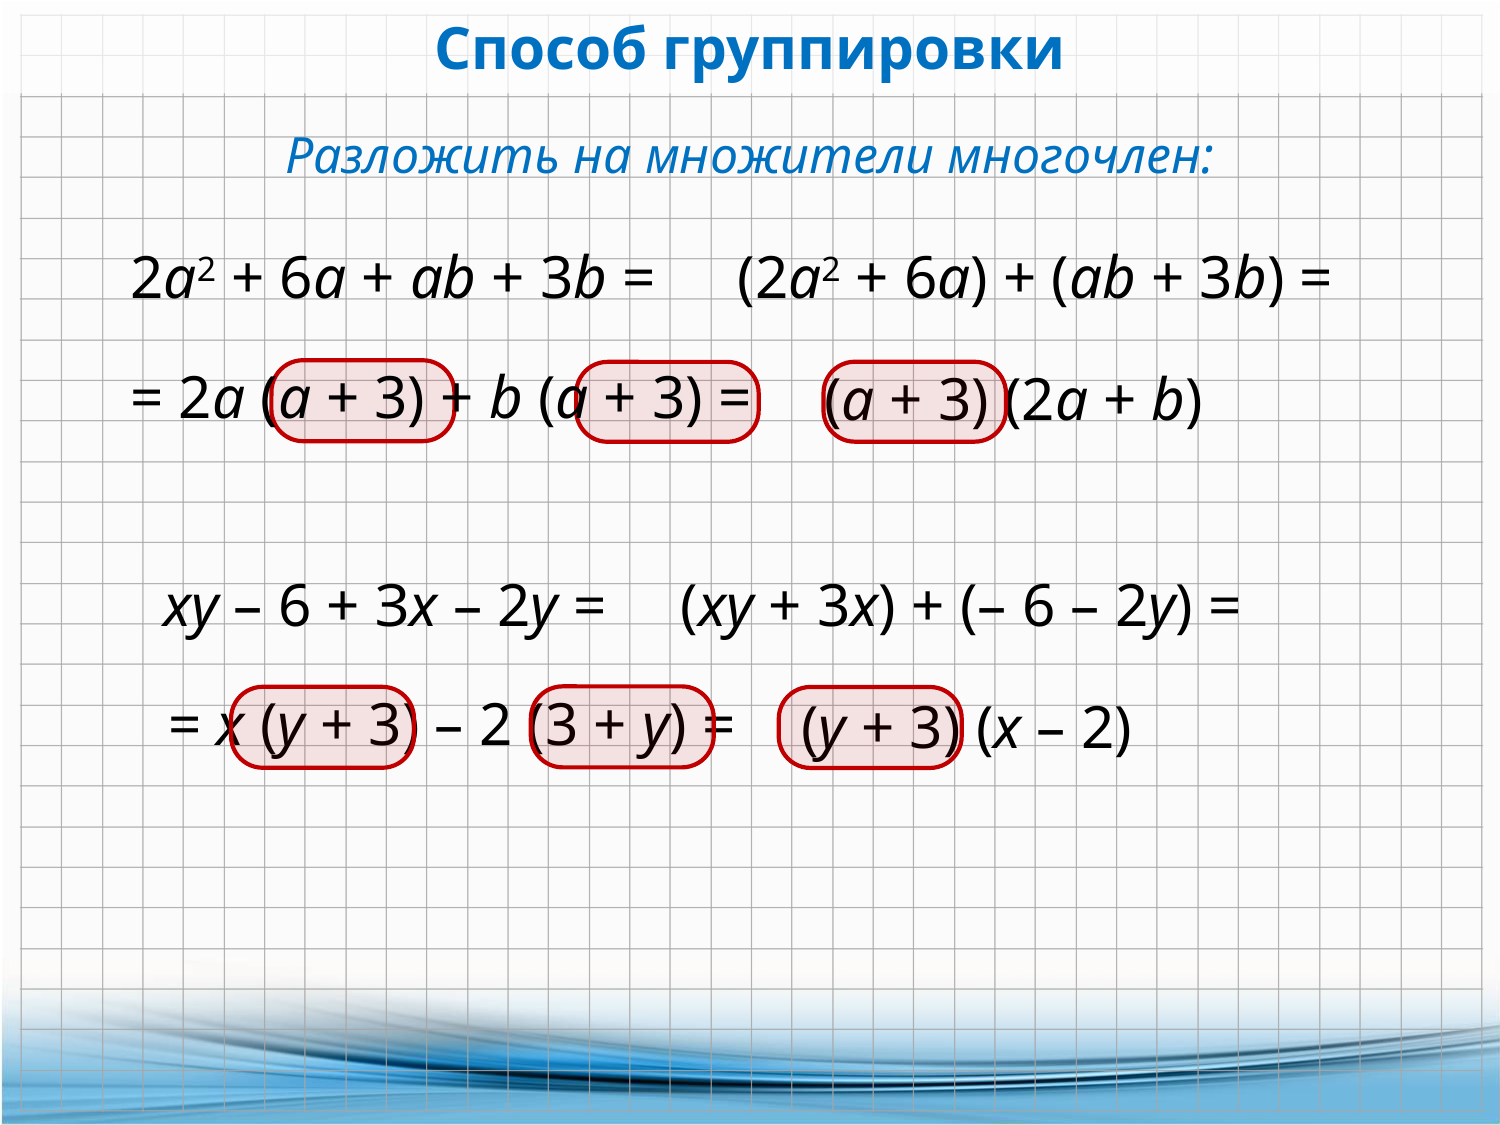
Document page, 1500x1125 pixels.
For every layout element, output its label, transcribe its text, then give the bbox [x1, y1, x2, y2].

text_box [821, 359, 1009, 444]
text_box = 2а (а + 3) + b (a + 3) = [115, 352, 876, 438]
text_box [776, 684, 964, 771]
text_box (2а2 + 6а) + (ab + 3b) = [722, 233, 1483, 318]
text_box (у + 3) (x – 2) [786, 682, 1148, 768]
text_box = x (у + 3) – 2 (3 + у) = [153, 679, 751, 765]
text_box ху – 6 + Зx – 2у = [148, 560, 622, 646]
text_box (а + 3) (2а + b) [794, 354, 1273, 439]
text_box (ху + 3x) + (– 6 – 2у) = [665, 560, 1257, 646]
text_box [588, 438, 747, 444]
text_box [228, 684, 417, 770]
text_box [285, 438, 441, 444]
text_box 2а2 + 6а + ab + 3b = [115, 233, 722, 318]
text_box Способ группировки [0, 0, 1500, 94]
text_box [528, 684, 716, 770]
picture [0, 94, 1500, 1125]
text_box Разложить на множители многочлен: [270, 116, 1230, 192]
